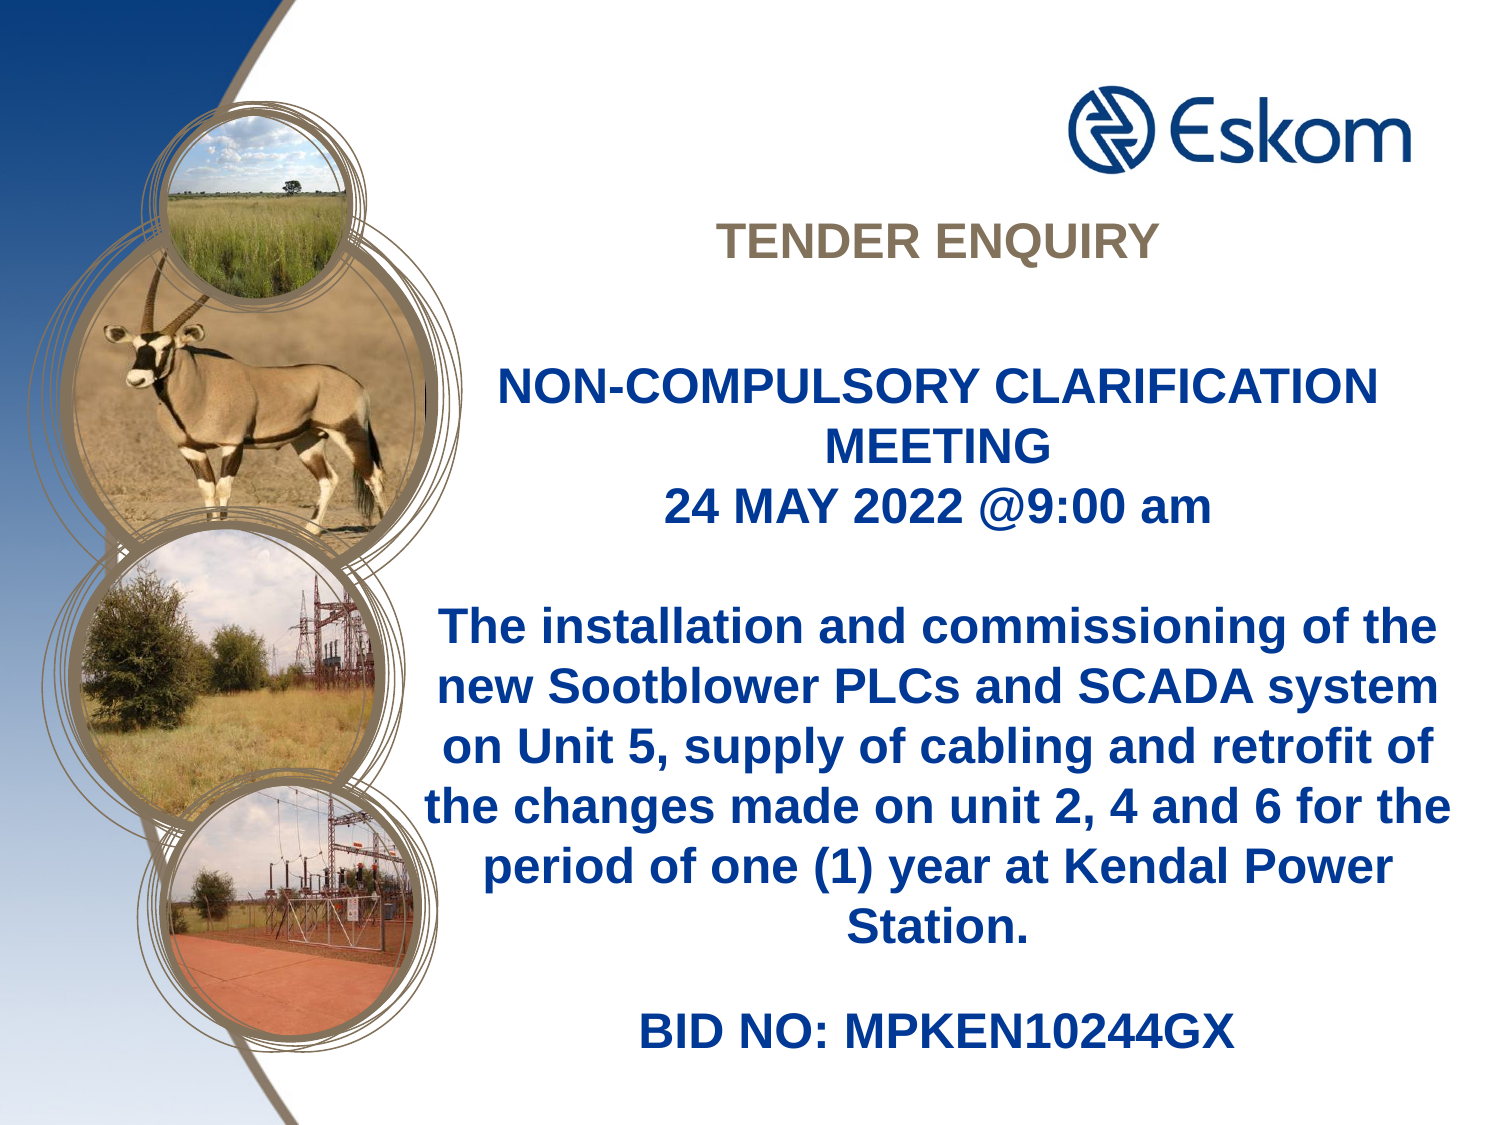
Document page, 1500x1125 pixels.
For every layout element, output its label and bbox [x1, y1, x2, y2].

text_box [41, 506, 406, 850]
text_box [137, 768, 438, 1053]
text_box [141, 101, 367, 313]
text_box [27, 196, 462, 607]
text_box [0, 0, 1500, 1125]
